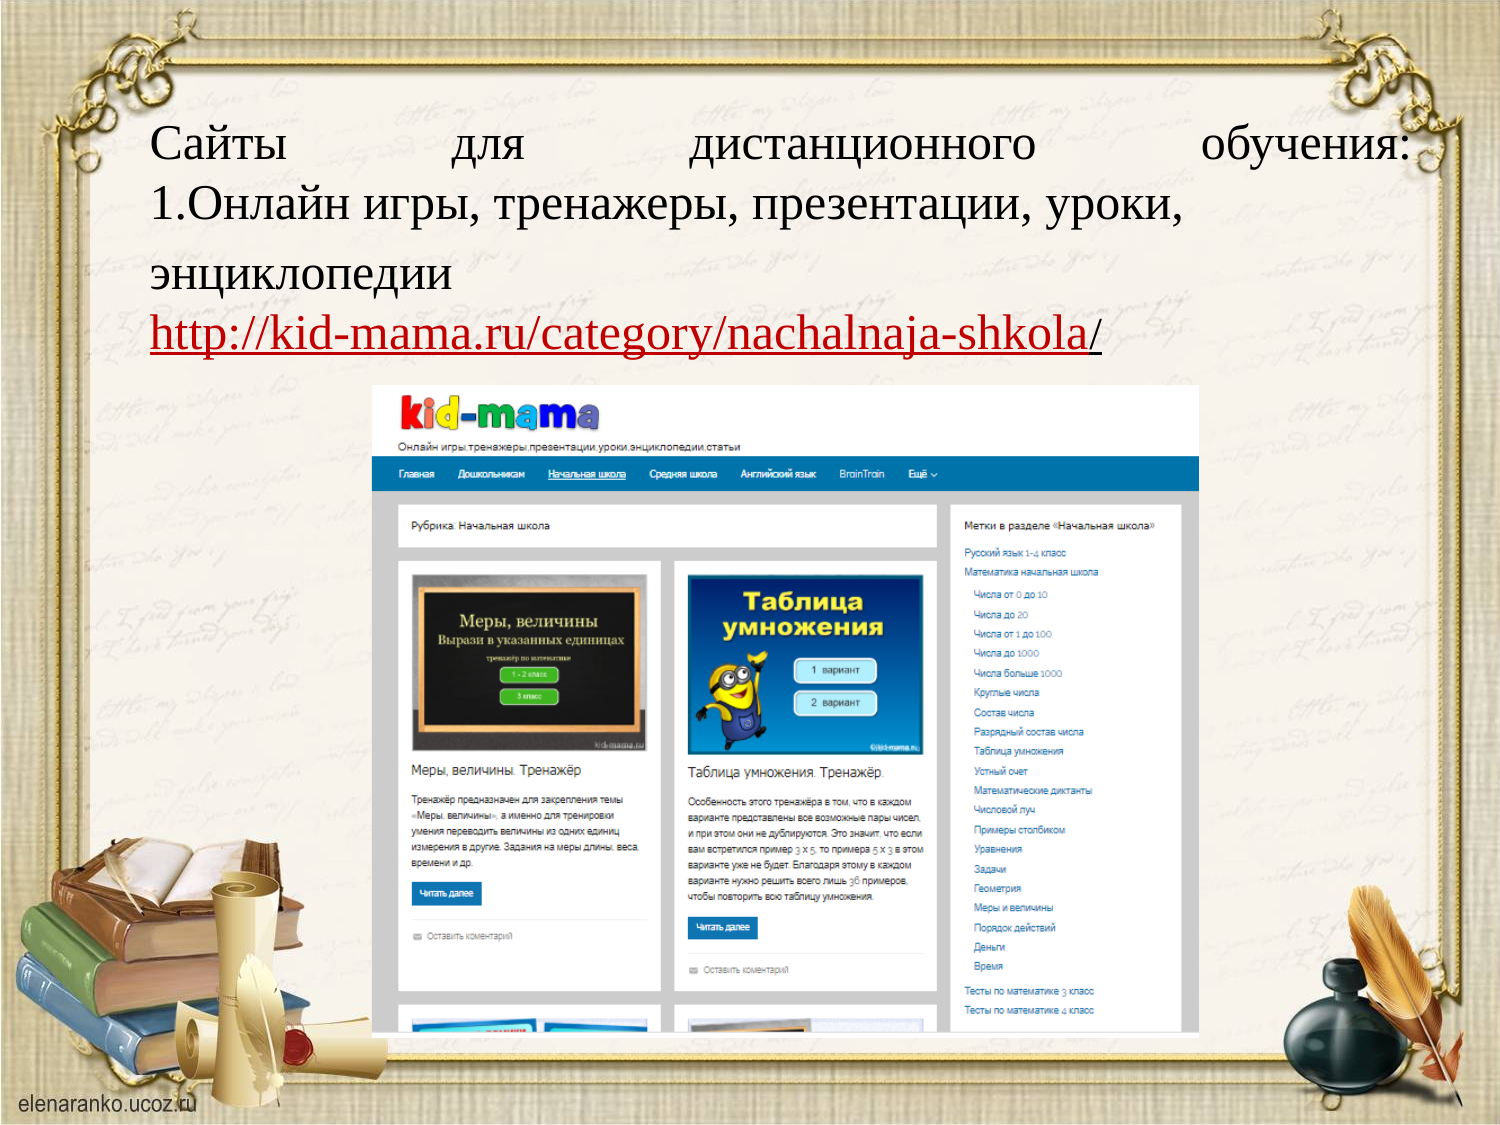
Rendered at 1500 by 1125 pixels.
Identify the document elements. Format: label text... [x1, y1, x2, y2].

list Сайты для дистанционного обучения: 1.Онлайн игры, тренажеры, презентации, уроки, энциклопедии http://kid-mama.ru/category/nachalnaja-shkola/ [134, 101, 1428, 978]
picture [0, 0, 1500, 1125]
